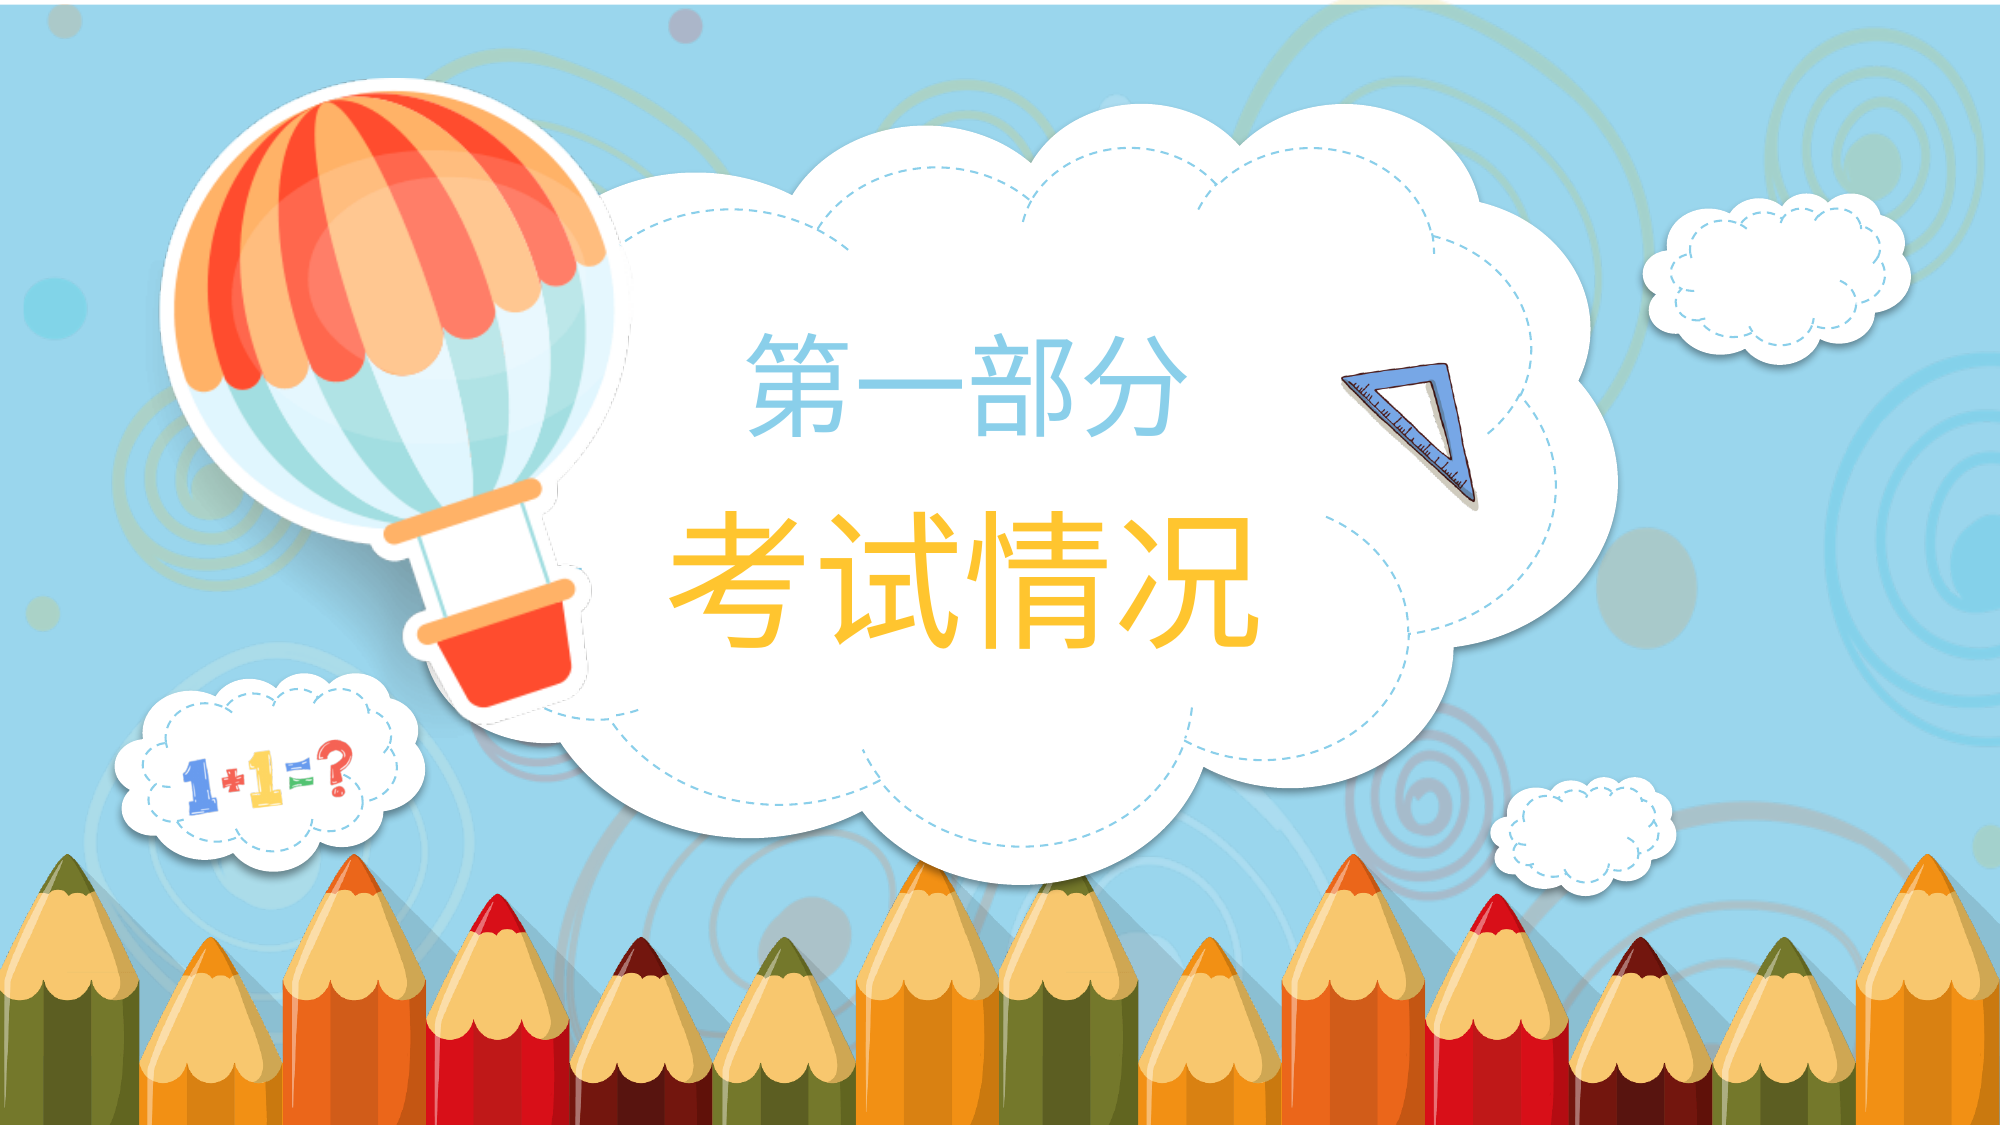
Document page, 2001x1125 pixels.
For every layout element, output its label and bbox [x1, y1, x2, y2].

text_box [396, 101, 1618, 883]
text_box [1642, 192, 1911, 365]
text_box [0, 0, 2000, 854]
picture [144, 78, 634, 738]
text_box [114, 672, 426, 871]
text_box [0, 854, 2000, 1125]
picture [1317, 345, 1501, 528]
text_box [1490, 776, 1677, 896]
